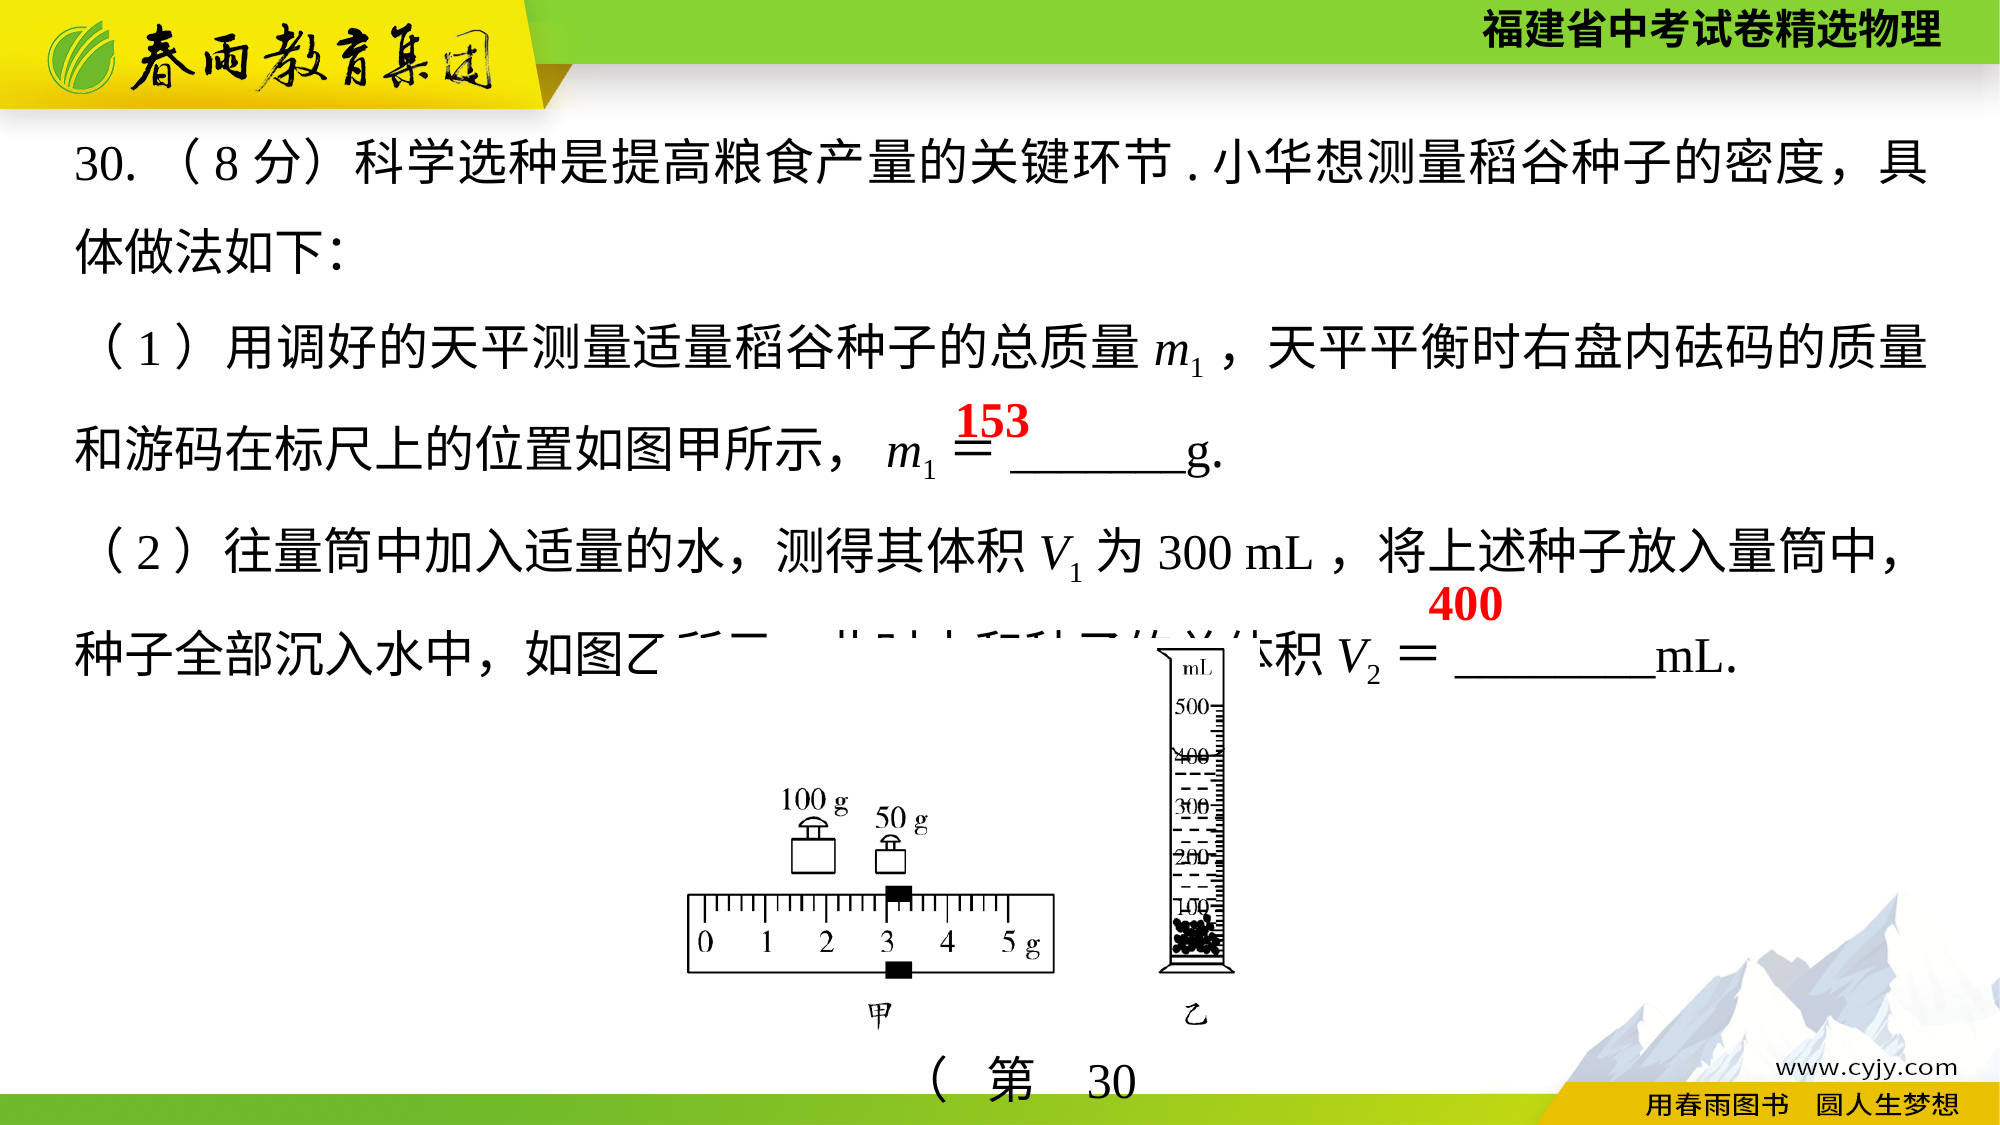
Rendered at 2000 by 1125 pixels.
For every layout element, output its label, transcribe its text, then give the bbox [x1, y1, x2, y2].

text_box （第30题） [883, 1041, 1164, 1116]
text_box 153 [940, 380, 1107, 456]
text_box 400 [1413, 563, 1519, 638]
list 30.（8分）科学选种是提高粮食产量的关键环节.小华想测量稻谷种子的密度，具体做法如下： （1）用调好的天平测量适量稻谷种子的总质量m1，天平平衡时右盘内砝码的质量和游码在标尺上的位置如图甲所示，m1＝_______g. （2）往量筒中加入适量的水，测得其体积V1为300 mL，将上述种子放入量筒中，种子全部沉入水中，如图乙所示，此时水和种子的总体积V2＝________mL. [59, 93, 1944, 654]
picture [0, 0, 2000, 1125]
